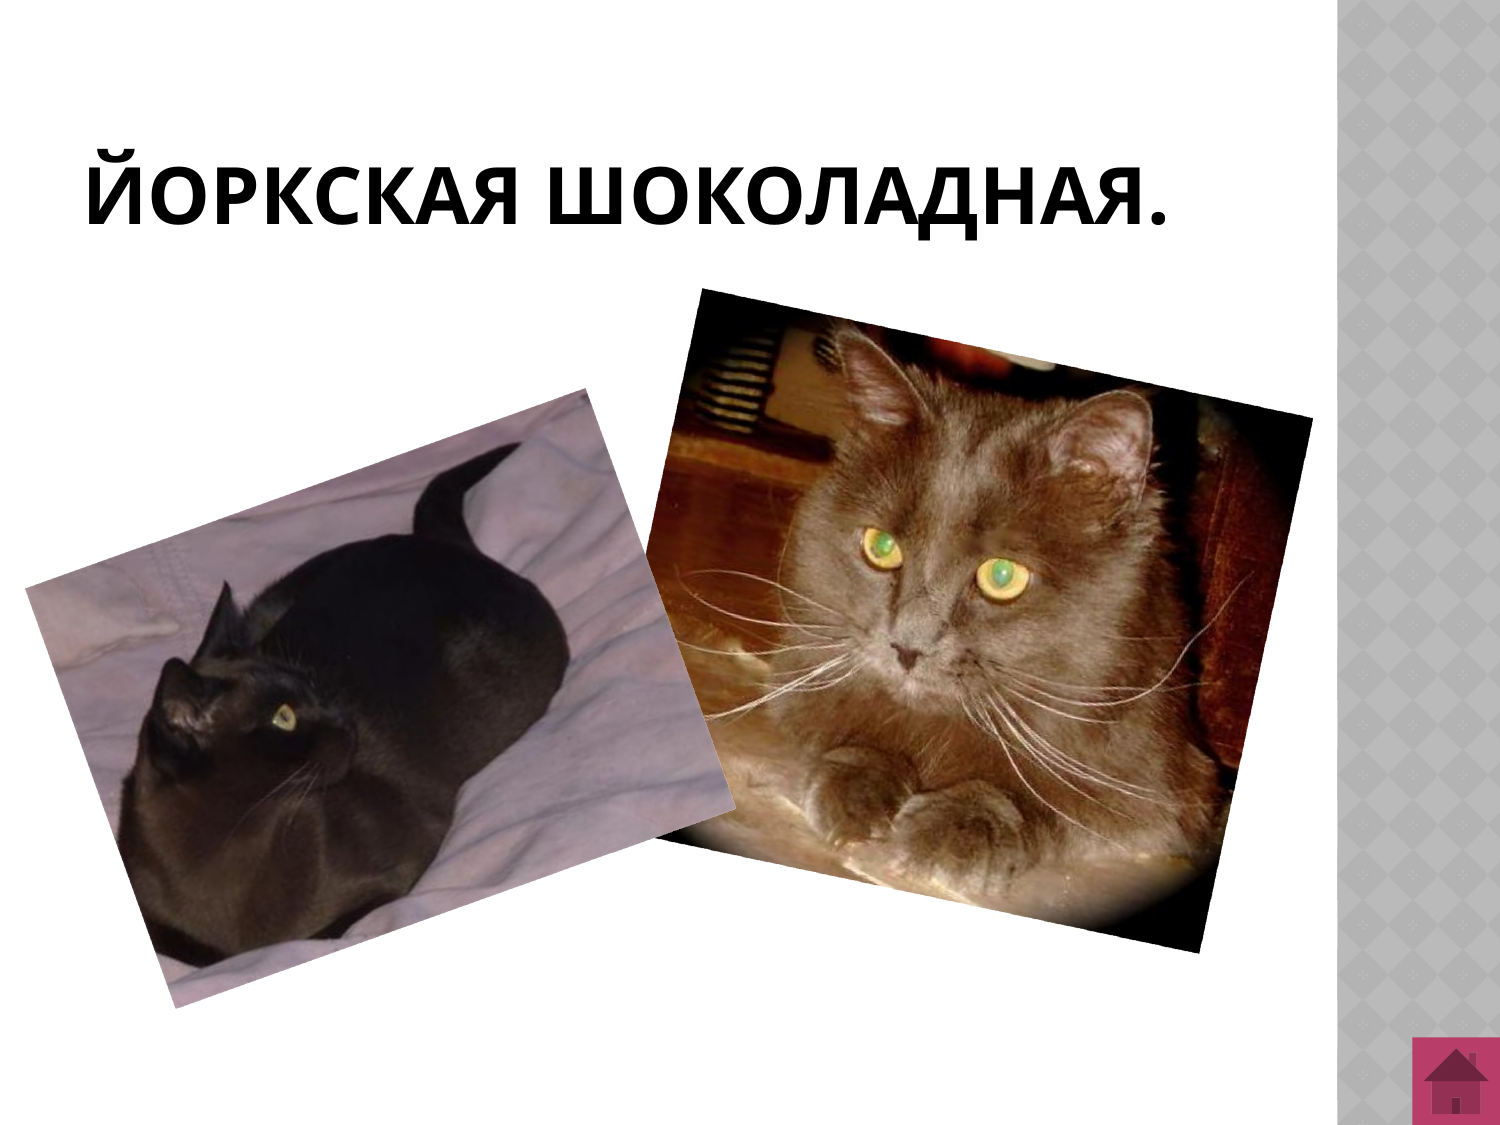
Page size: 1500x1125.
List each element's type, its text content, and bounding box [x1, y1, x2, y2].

picture [970, 904, 1209, 953]
picture [82, 474, 679, 922]
picture [691, 289, 963, 345]
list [637, 346, 1264, 896]
picture [1267, 409, 1313, 631]
picture [148, 930, 394, 1008]
title Йоркская шоколадная. [75, 52, 1263, 240]
picture [26, 570, 77, 731]
picture [352, 389, 615, 473]
text_box [1412, 1037, 1500, 1125]
